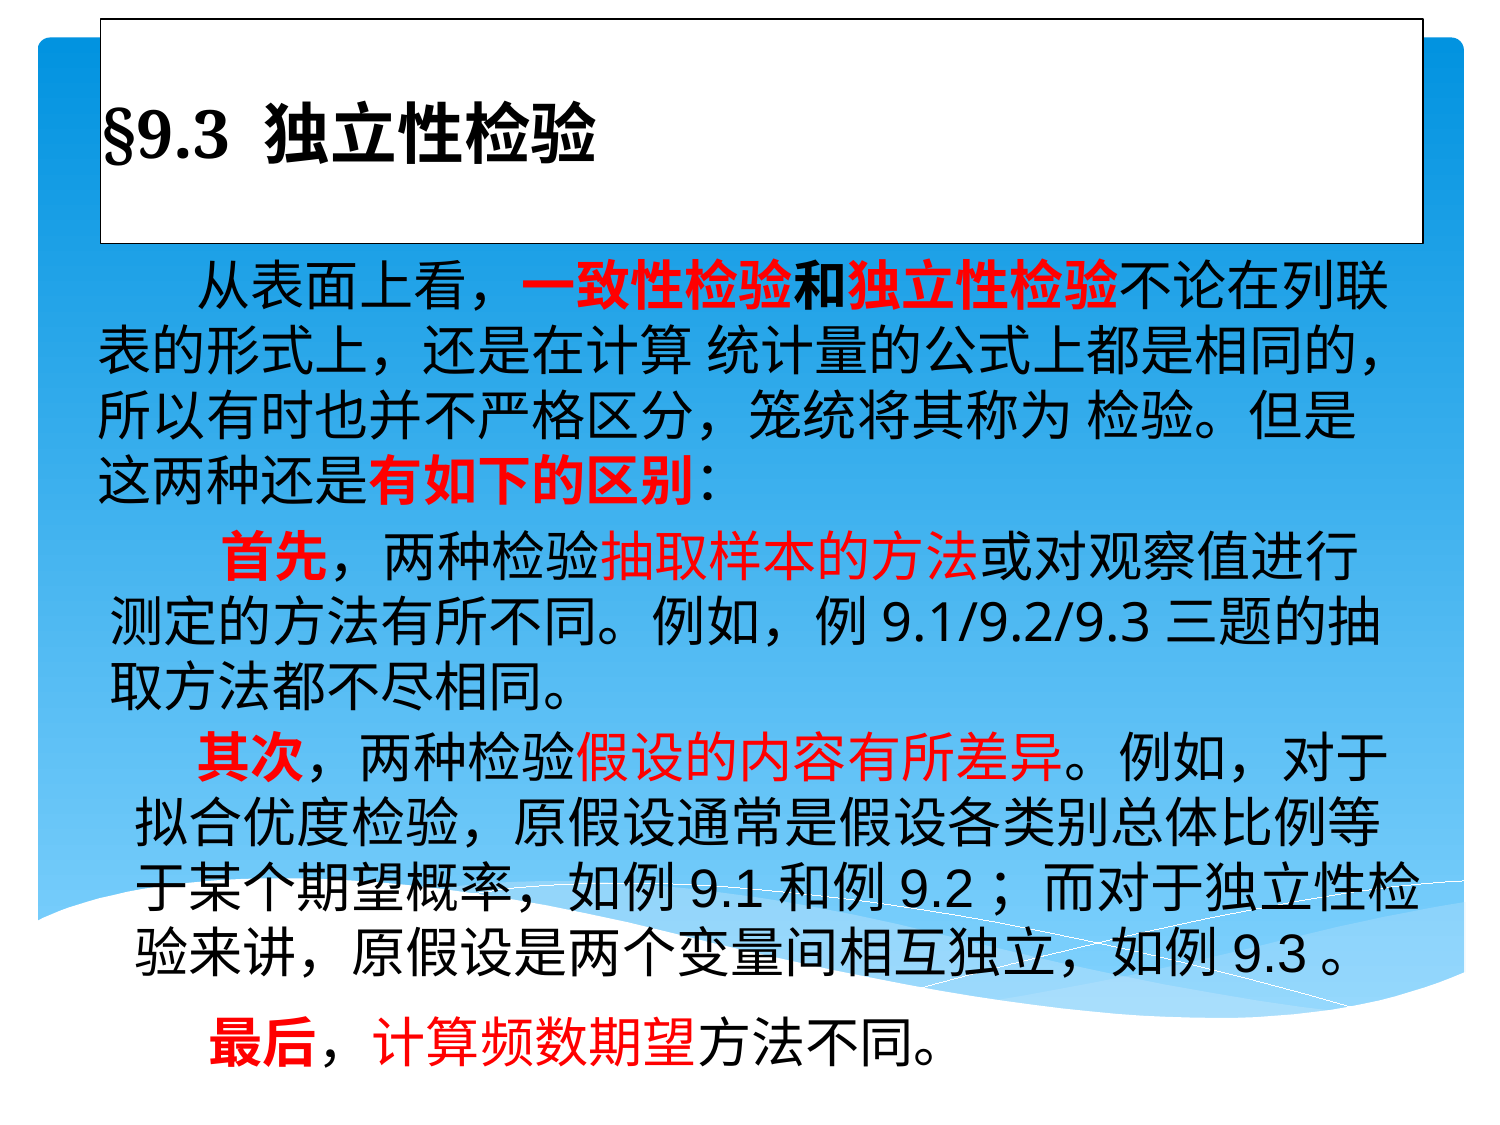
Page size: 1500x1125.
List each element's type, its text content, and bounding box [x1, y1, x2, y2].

title §9.3 独立性检验 [100, 19, 1424, 244]
text_box 从表面上看，一致性检验和独立性检验不论在列联表的形式上，还是在计算 统计量的公式上都是相同的，所以有时也并不严格区分，笼统将其称为 检验。但是这两种还是有如下的区别： [82, 243, 1418, 586]
text_box 其次，两种检验假设的内容有所差异。例如，对于拟合优度检验，原假设通常是假设各类别总体比例等于某个期望概率，如例9.1和例9.2；而对于独立性检验来讲，原假设是两个变量间相互独立，如例9.3。 [119, 715, 1443, 976]
text_box 最后，计算频数期望方法不同。 [144, 1000, 1467, 1094]
text_box 首先，两种检验抽取样本的方法或对观察值进行测定的方法有所不同。例如，例9.1/9.2/9.3三题的抽取方法都不尽相同。 [94, 515, 1418, 716]
